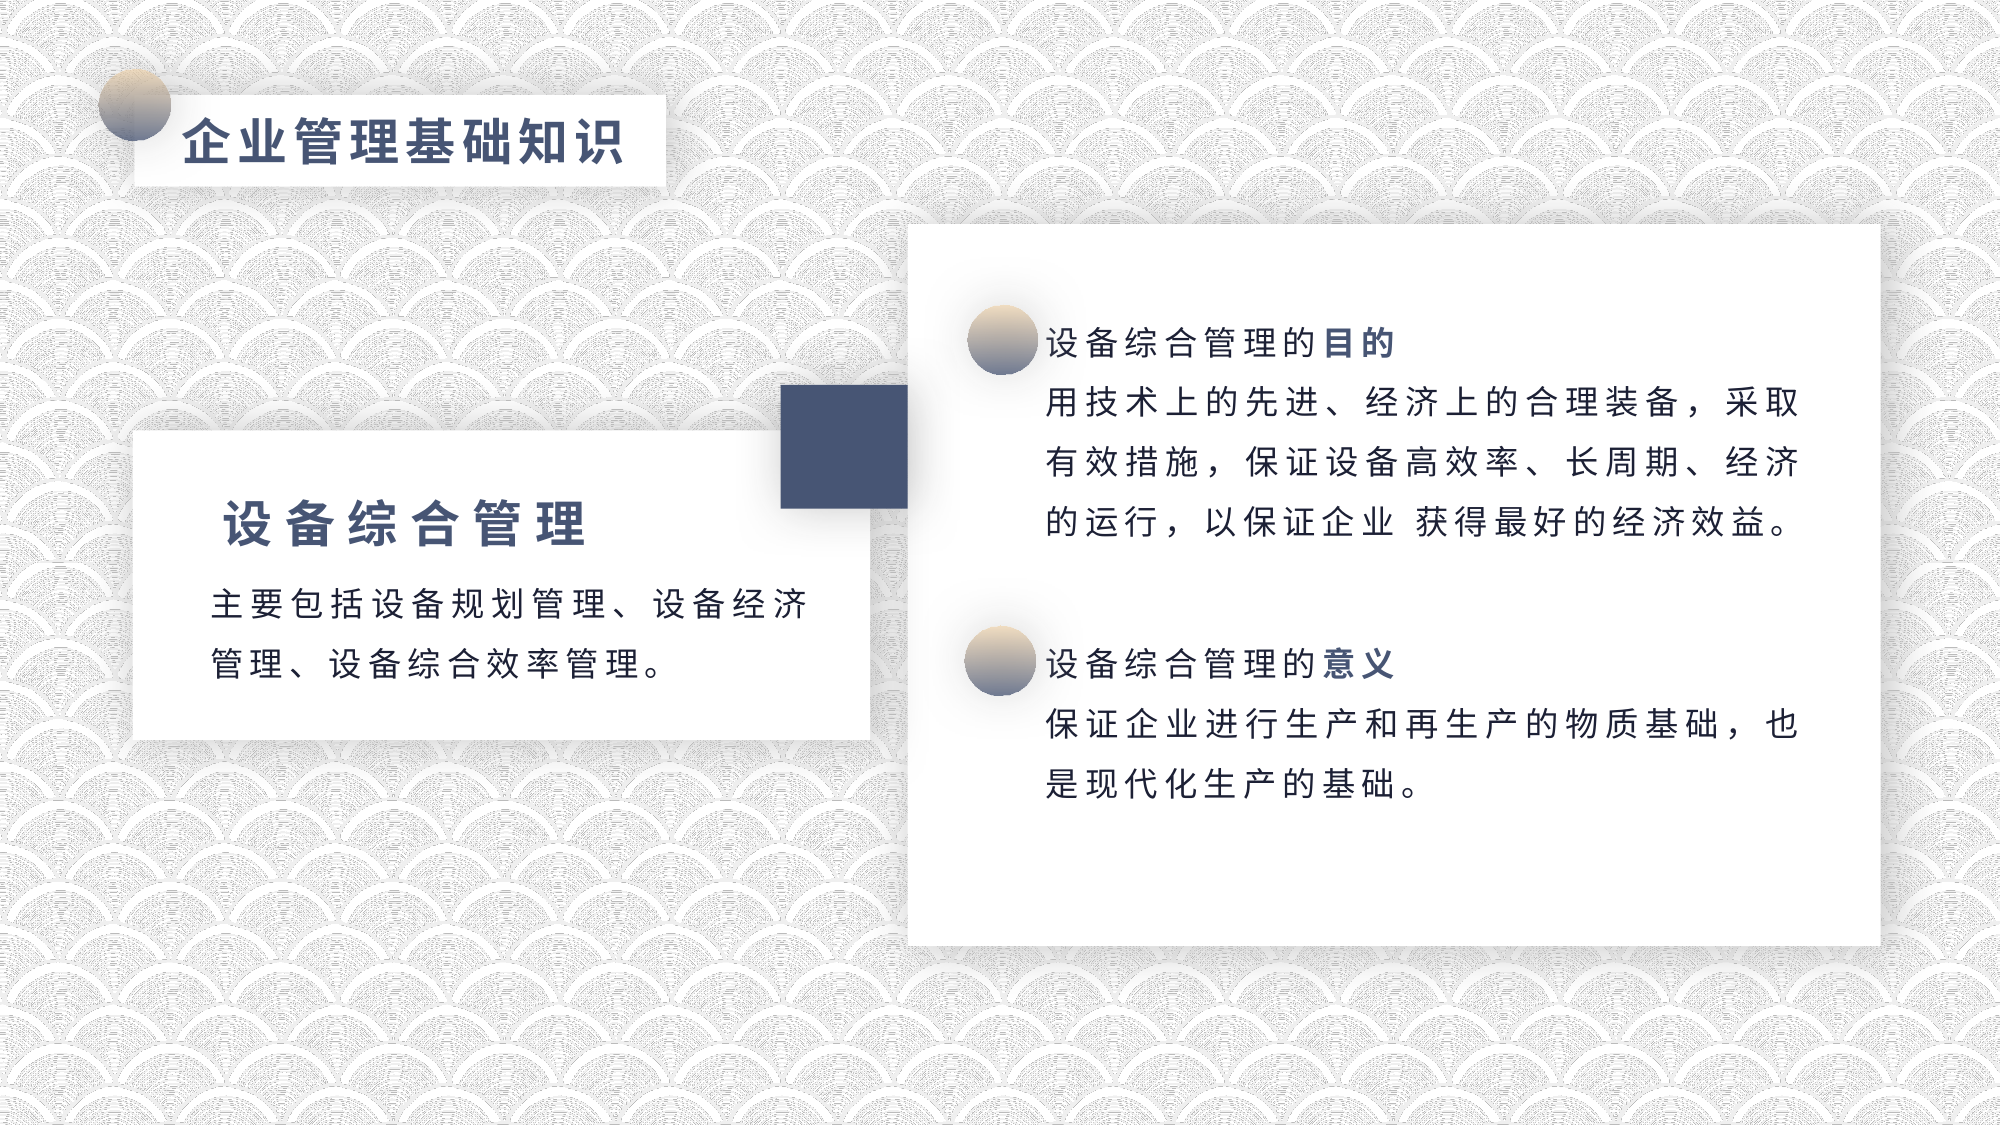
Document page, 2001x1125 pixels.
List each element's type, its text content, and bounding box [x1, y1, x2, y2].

text_box 设备综合管理的意义 保证企业进行生产和再生产的物质基础，也是现代化生产的基础。 [1030, 616, 1820, 811]
text_box [966, 303, 1039, 376]
picture [0, 0, 2000, 1125]
text_box 设备综合管理的目的 用技术上的先进、经济上的合理装备，采取有效措施，保证设备高效率、长周期、经济的运行，以保证企业 获得最好的经济效益。 [1030, 294, 1820, 549]
text_box [963, 624, 1036, 697]
text_box [907, 223, 1882, 947]
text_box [132, 384, 908, 741]
